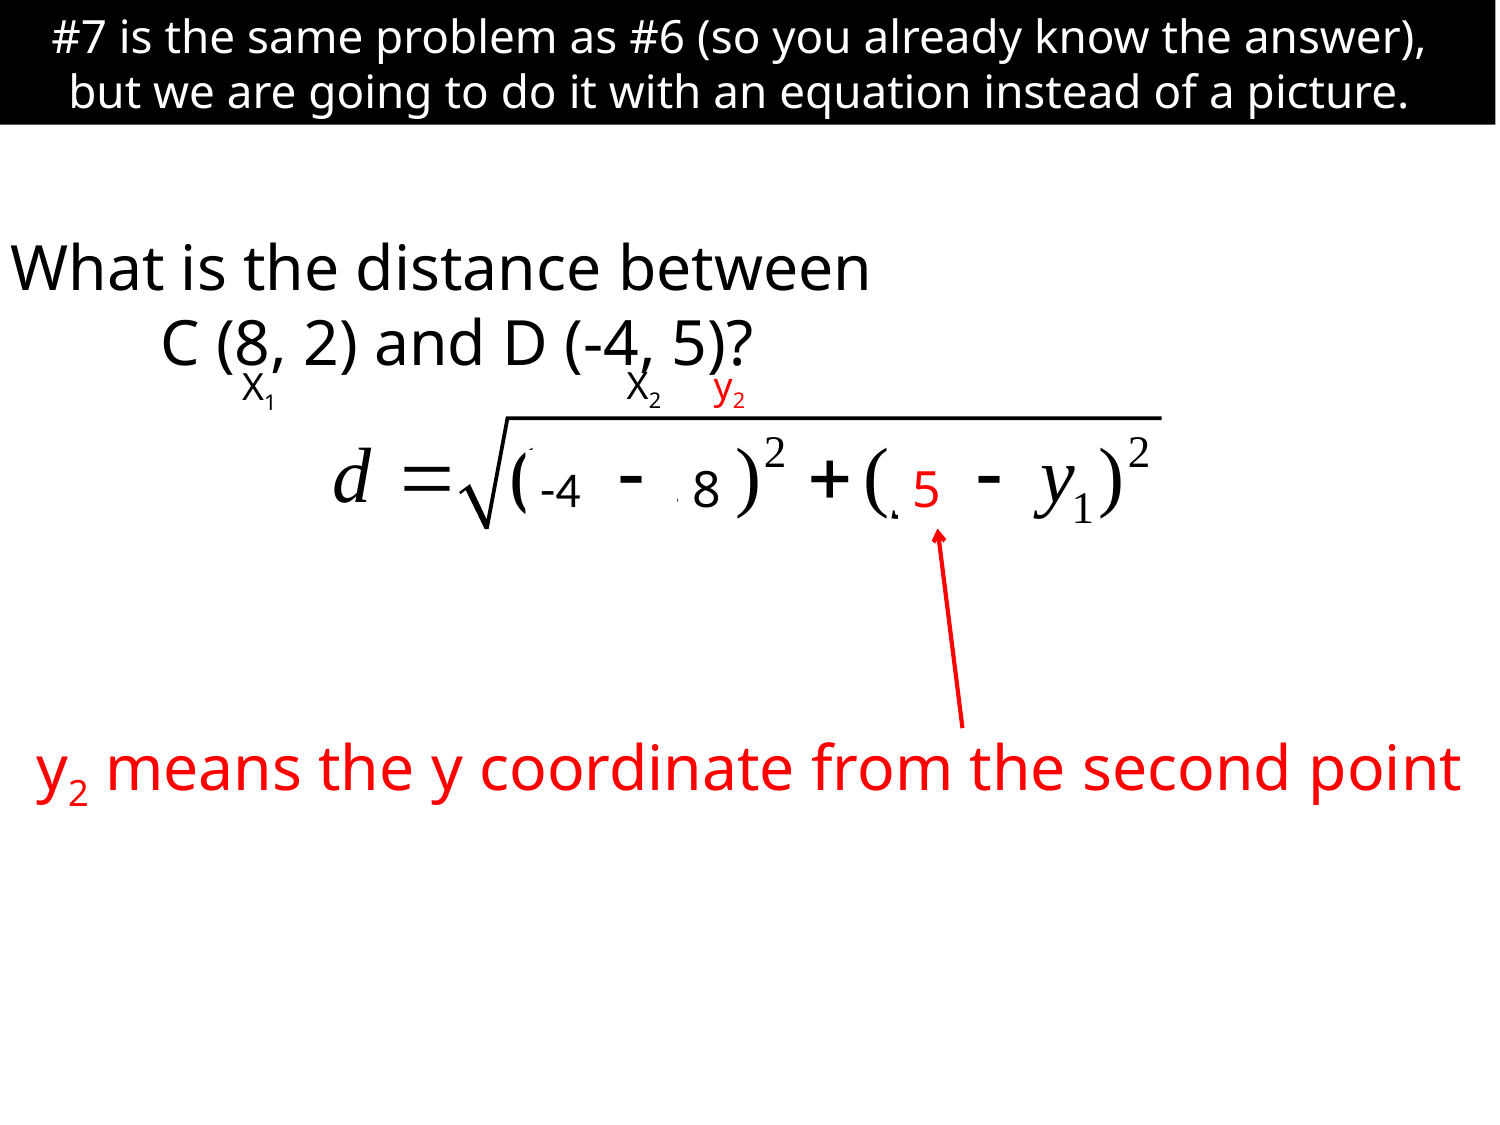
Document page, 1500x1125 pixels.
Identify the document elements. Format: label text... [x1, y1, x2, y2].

text_box y2 [698, 354, 761, 398]
text_box X2 [611, 354, 677, 398]
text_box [320, 399, 1180, 759]
text_box X1 [227, 355, 292, 422]
text_box y2 means the y coordinate from the second point [0, 720, 1500, 821]
text_box #7 is the same problem as #6 (so you already know the answer), but we are going to do it with an equation instead of a picture. [0, 0, 1496, 125]
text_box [937, 528, 963, 729]
text_box What is the distance between C (8, 2) and D (-4, 5)? [0, 220, 1496, 386]
